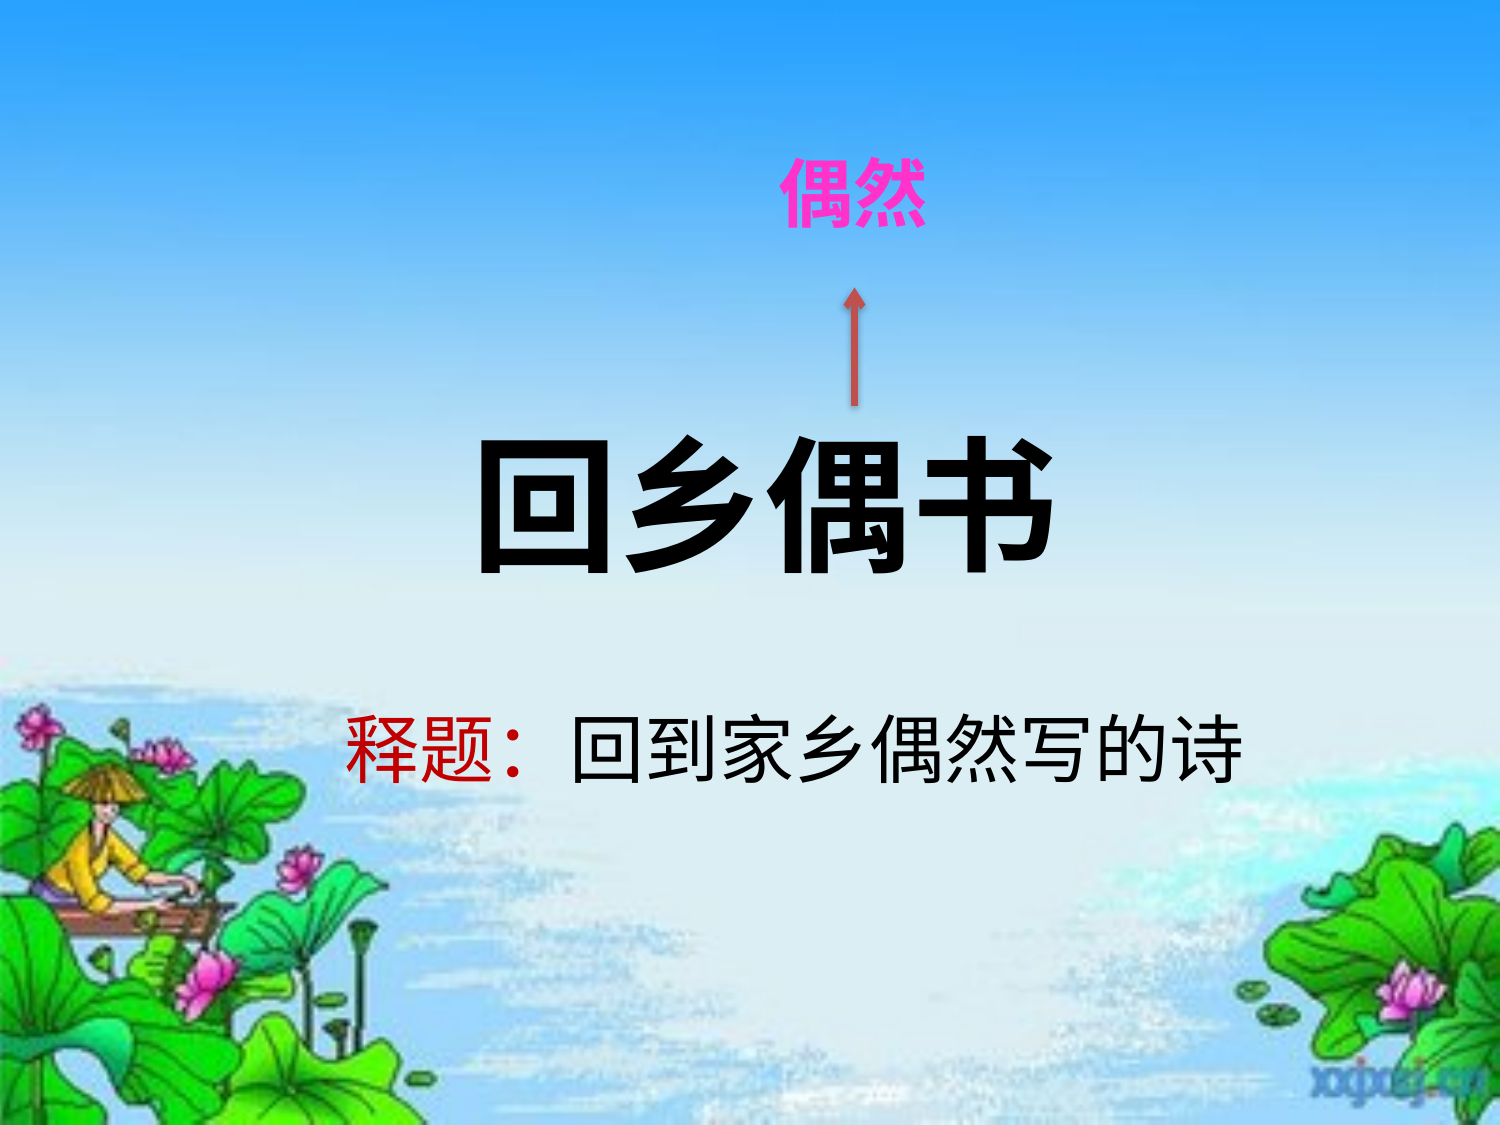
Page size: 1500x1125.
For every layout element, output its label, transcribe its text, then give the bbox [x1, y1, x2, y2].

text_box 偶然 [763, 138, 1000, 244]
title 回乡偶书 [270, 405, 1259, 695]
picture [0, 0, 1500, 1125]
subtitle 释题：回到家乡偶然写的诗 [294, 694, 1296, 889]
